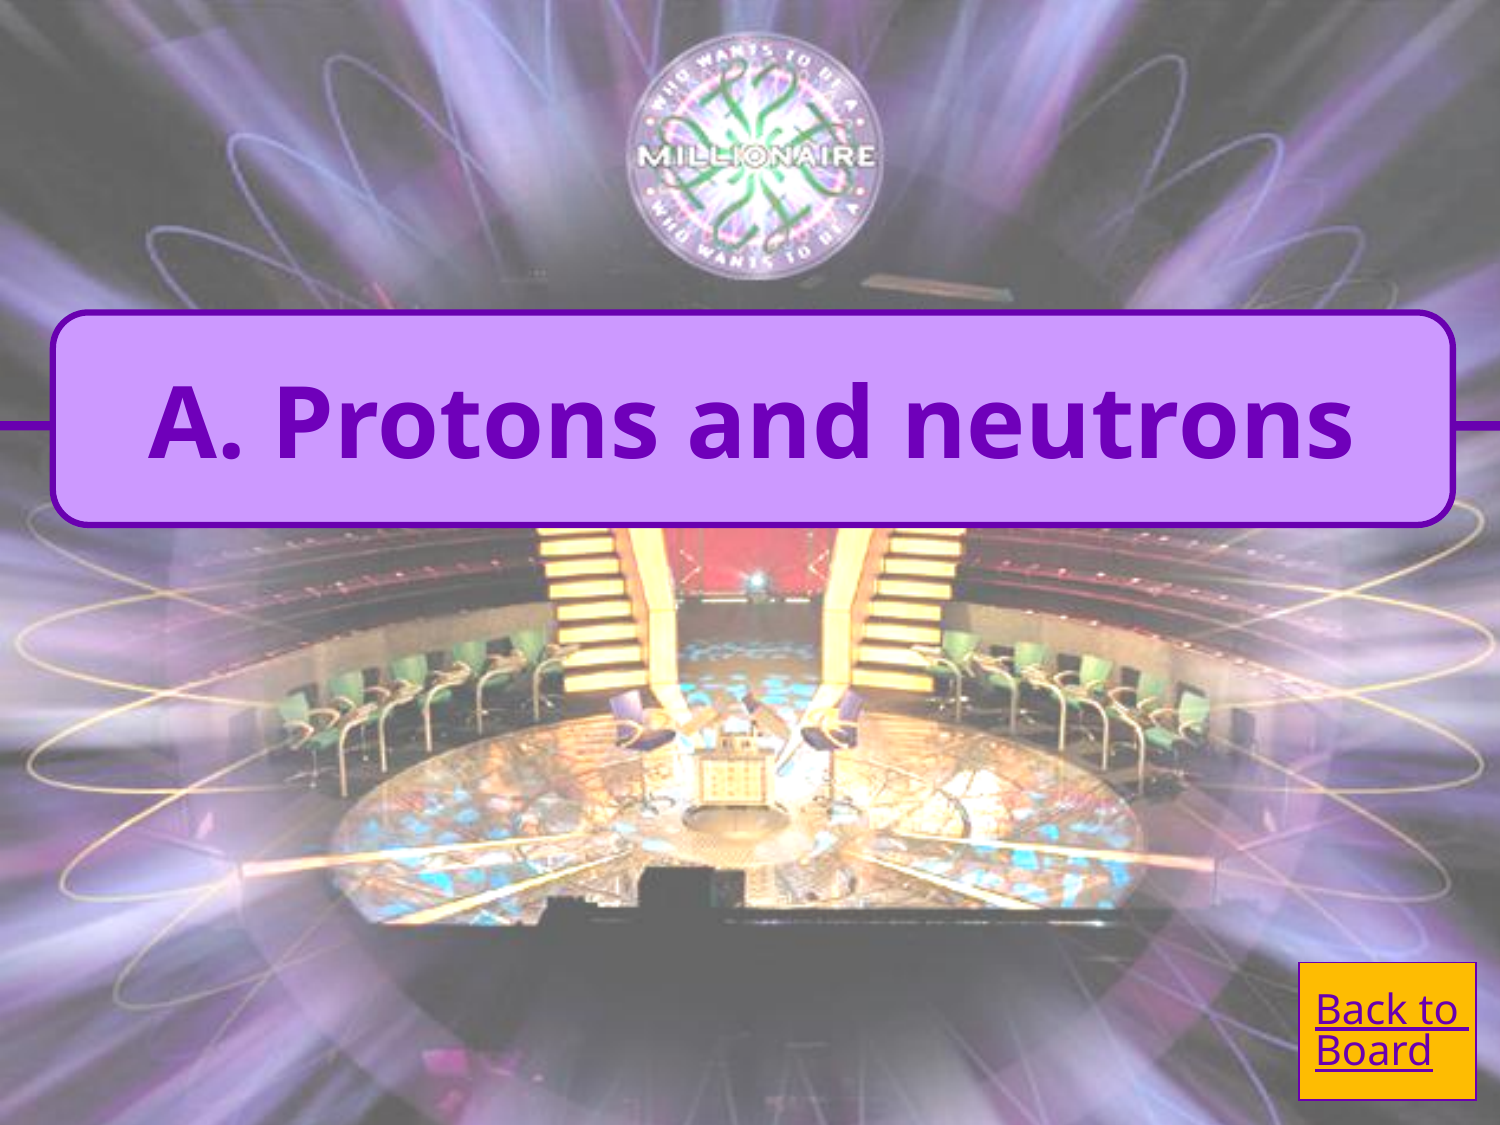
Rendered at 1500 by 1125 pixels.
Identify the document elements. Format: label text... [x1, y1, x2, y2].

text_box [1298, 962, 1477, 1100]
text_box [249, 228, 1251, 897]
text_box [1254, 312, 1500, 526]
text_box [0, 312, 244, 526]
text_box Back to Board [1299, 975, 1488, 1047]
